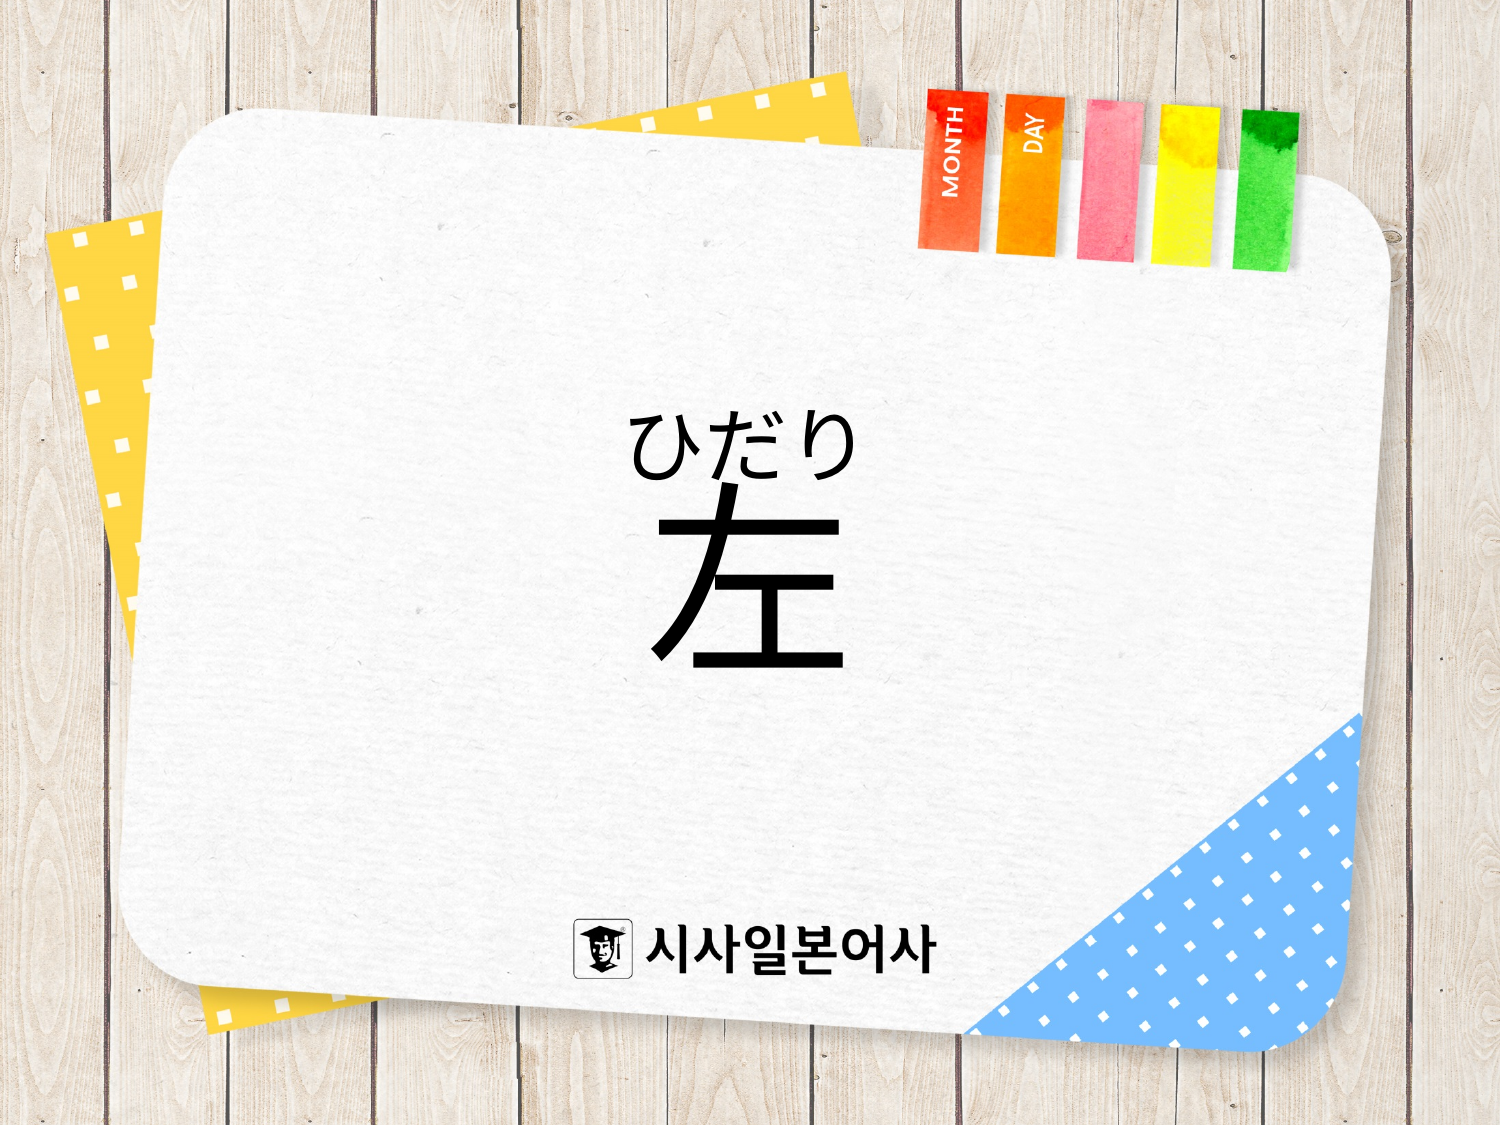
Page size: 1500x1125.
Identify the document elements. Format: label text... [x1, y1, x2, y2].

text_box ひだり [606, 385, 886, 501]
picture [0, 0, 1500, 1125]
title 左 [75, 338, 1425, 811]
